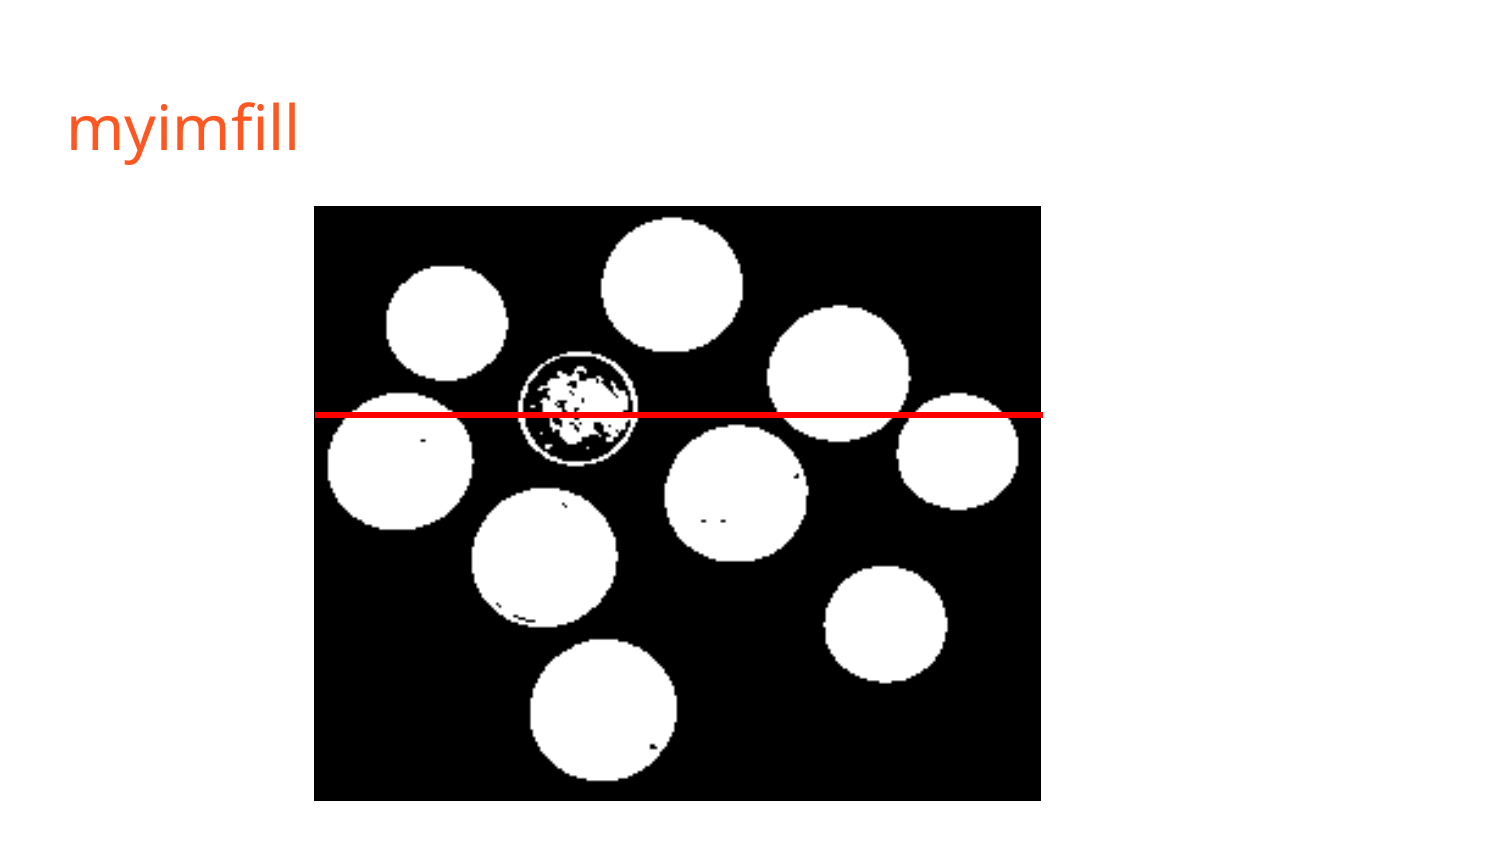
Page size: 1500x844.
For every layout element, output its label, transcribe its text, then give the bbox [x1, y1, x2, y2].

title myimfill [51, 72, 1449, 167]
picture [314, 415, 1041, 801]
picture [314, 206, 1041, 414]
